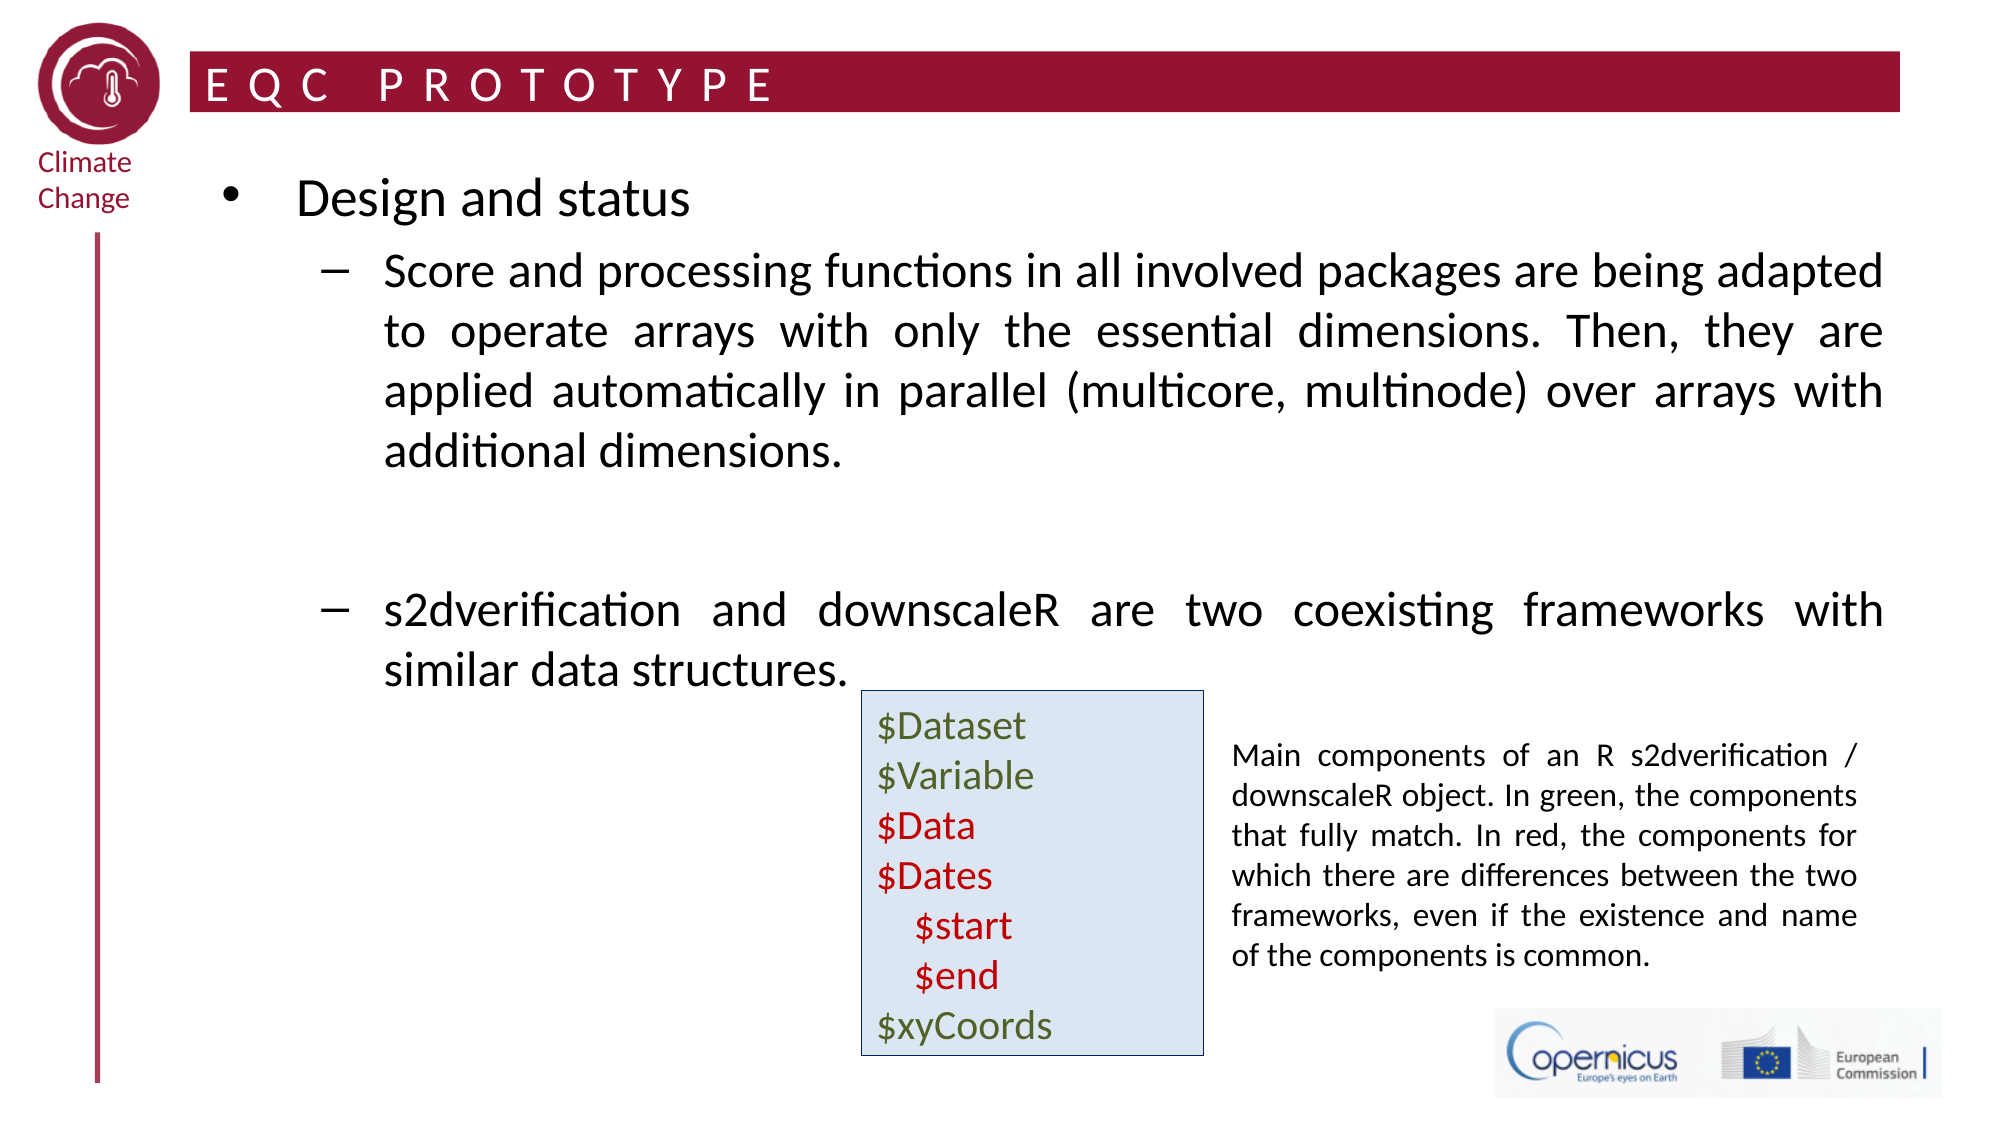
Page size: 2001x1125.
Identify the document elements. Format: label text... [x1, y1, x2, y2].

text_box $Dataset $Variable $Data $Dates $start $end $xyCoords [861, 690, 1204, 1056]
picture [1495, 1008, 1942, 1098]
title EQC PROTOTYPE [189, 51, 1900, 113]
list Design and status Score and processing functions in all involved packages are being adapted to operate arrays with only the essential dimensions. Then, they are applied automatically in parallel (multicore, multinode) over arrays with additional dimensions. s2dverification and downscaleR are two coexisting frameworks with similar data structures. [206, 153, 1900, 990]
picture [25, 4, 171, 155]
text_box Main components of an R s2dverification / downscaleR object. In green, the components that fully match. In red, the components for which there are differences between the two frameworks, even if the existence and name of the components is common. [1216, 725, 1874, 981]
